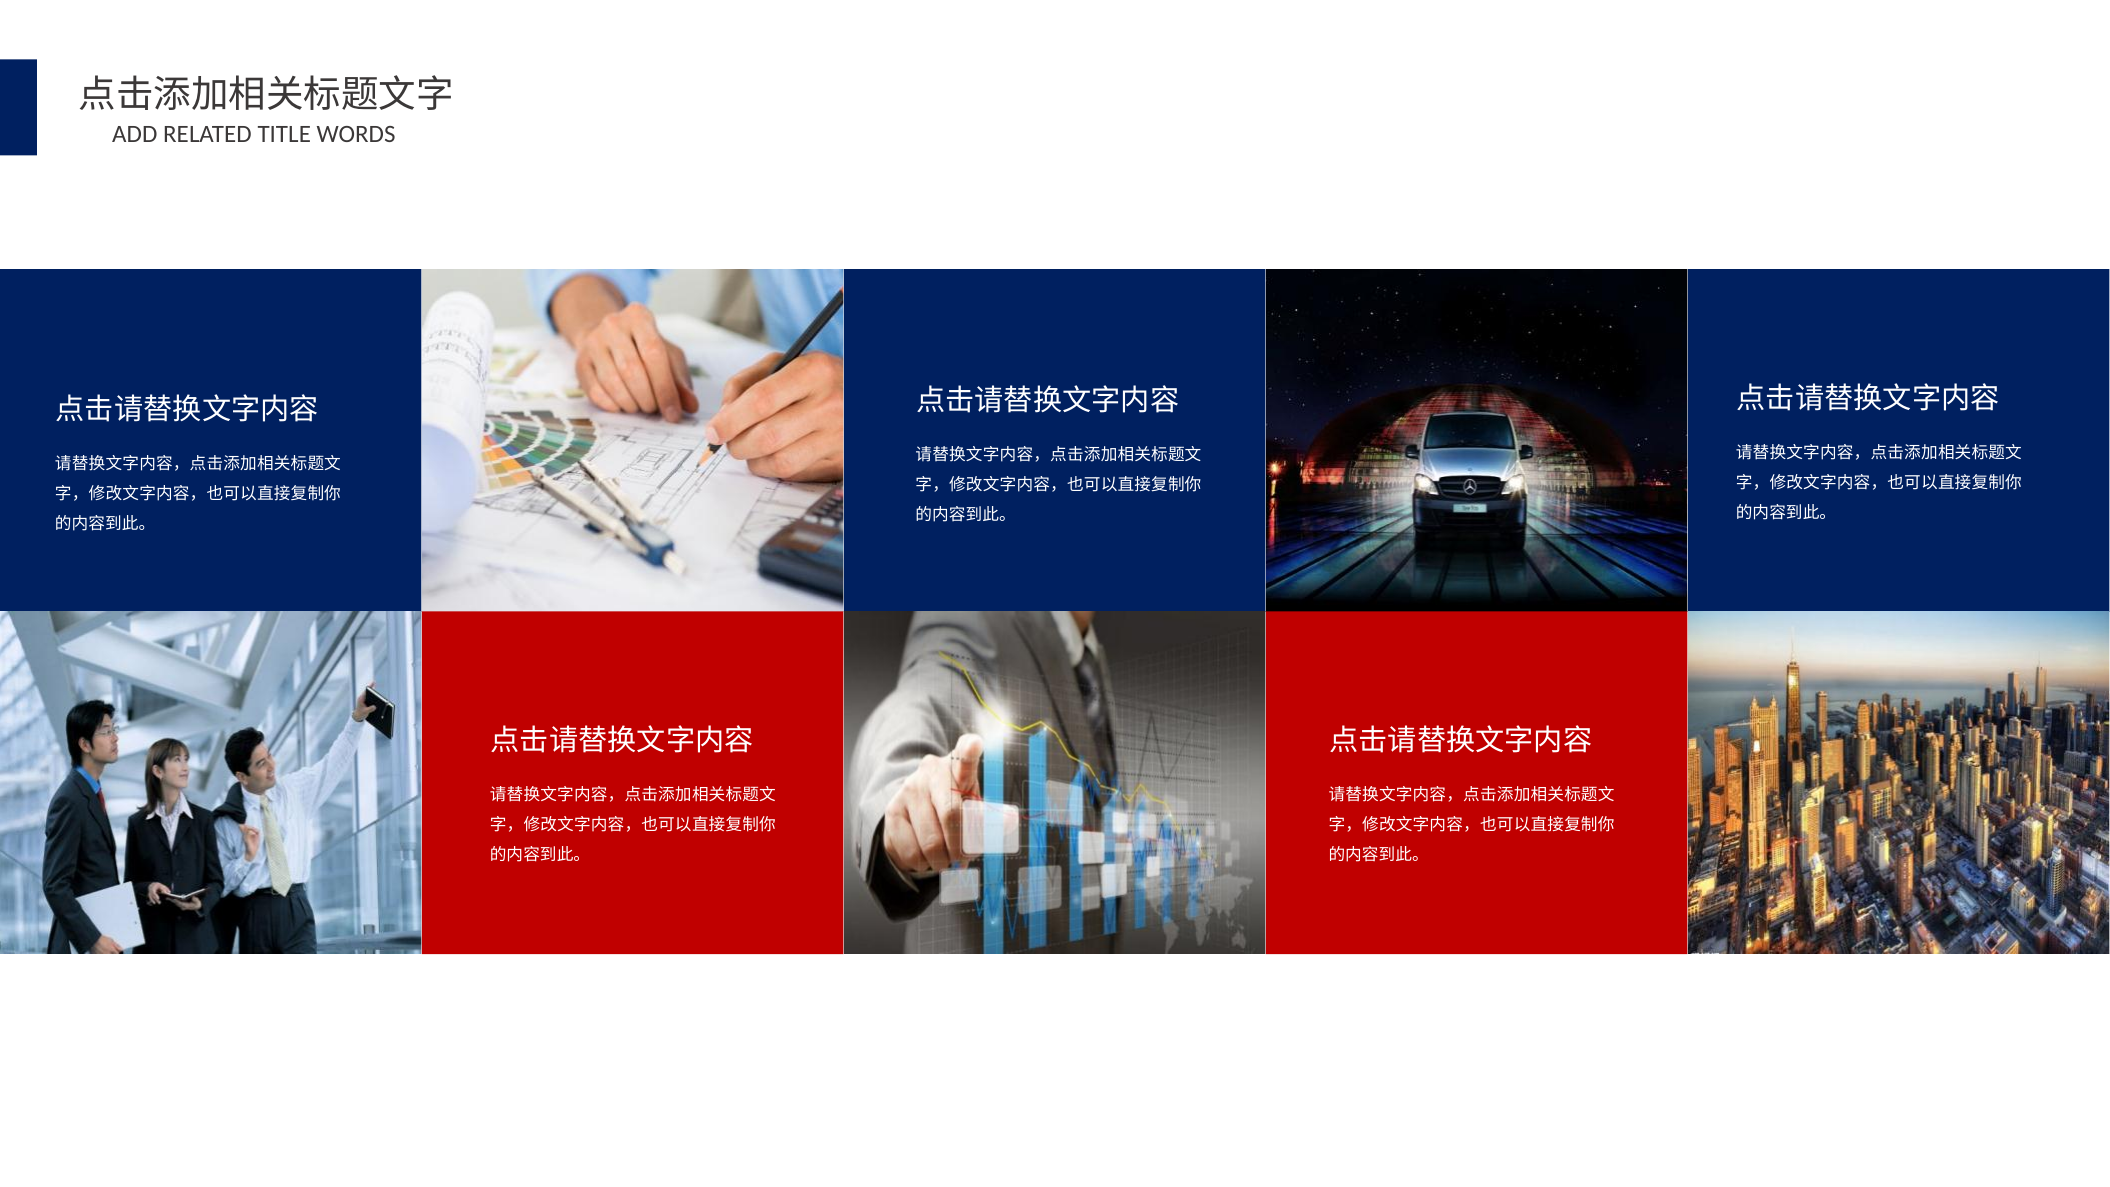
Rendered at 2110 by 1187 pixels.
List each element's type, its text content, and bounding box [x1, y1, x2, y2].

text_box [421, 610, 843, 955]
text_box 点击添加相关标题文字 [62, 61, 470, 123]
text_box 请替换文字内容，点击添加相关标题文字，修改文字内容，也可以直接复制你的内容到此。 [1719, 424, 2039, 531]
text_box [0, 268, 421, 610]
text_box 点击请替换文字内容 [39, 382, 336, 434]
text_box 请替换文字内容，点击添加相关标题文字，修改文字内容，也可以直接复制你的内容到此。 [899, 425, 1218, 532]
text_box 点击请替换文字内容 [1313, 712, 1610, 764]
text_box [1687, 610, 2110, 955]
text_box [1265, 610, 1687, 955]
text_box [1687, 268, 2110, 610]
text_box 请替换文字内容，点击添加相关标题文字，修改文字内容，也可以直接复制你的内容到此。 [1312, 765, 1632, 872]
text_box 点击请替换文字内容 [1720, 371, 2017, 423]
text_box ADD RELATED TITLE WORDS [96, 109, 413, 156]
text_box [421, 268, 843, 610]
text_box [1265, 268, 1687, 610]
text_box 请替换文字内容，点击添加相关标题文字，修改文字内容，也可以直接复制你的内容到此。 [38, 434, 358, 541]
text_box [0, 610, 421, 955]
text_box [843, 268, 1265, 610]
text_box 点击请替换文字内容 [474, 712, 771, 764]
text_box 请替换文字内容，点击添加相关标题文字，修改文字内容，也可以直接复制你的内容到此。 [473, 765, 793, 872]
text_box [843, 610, 1265, 955]
text_box 点击请替换文字内容 [899, 372, 1196, 425]
